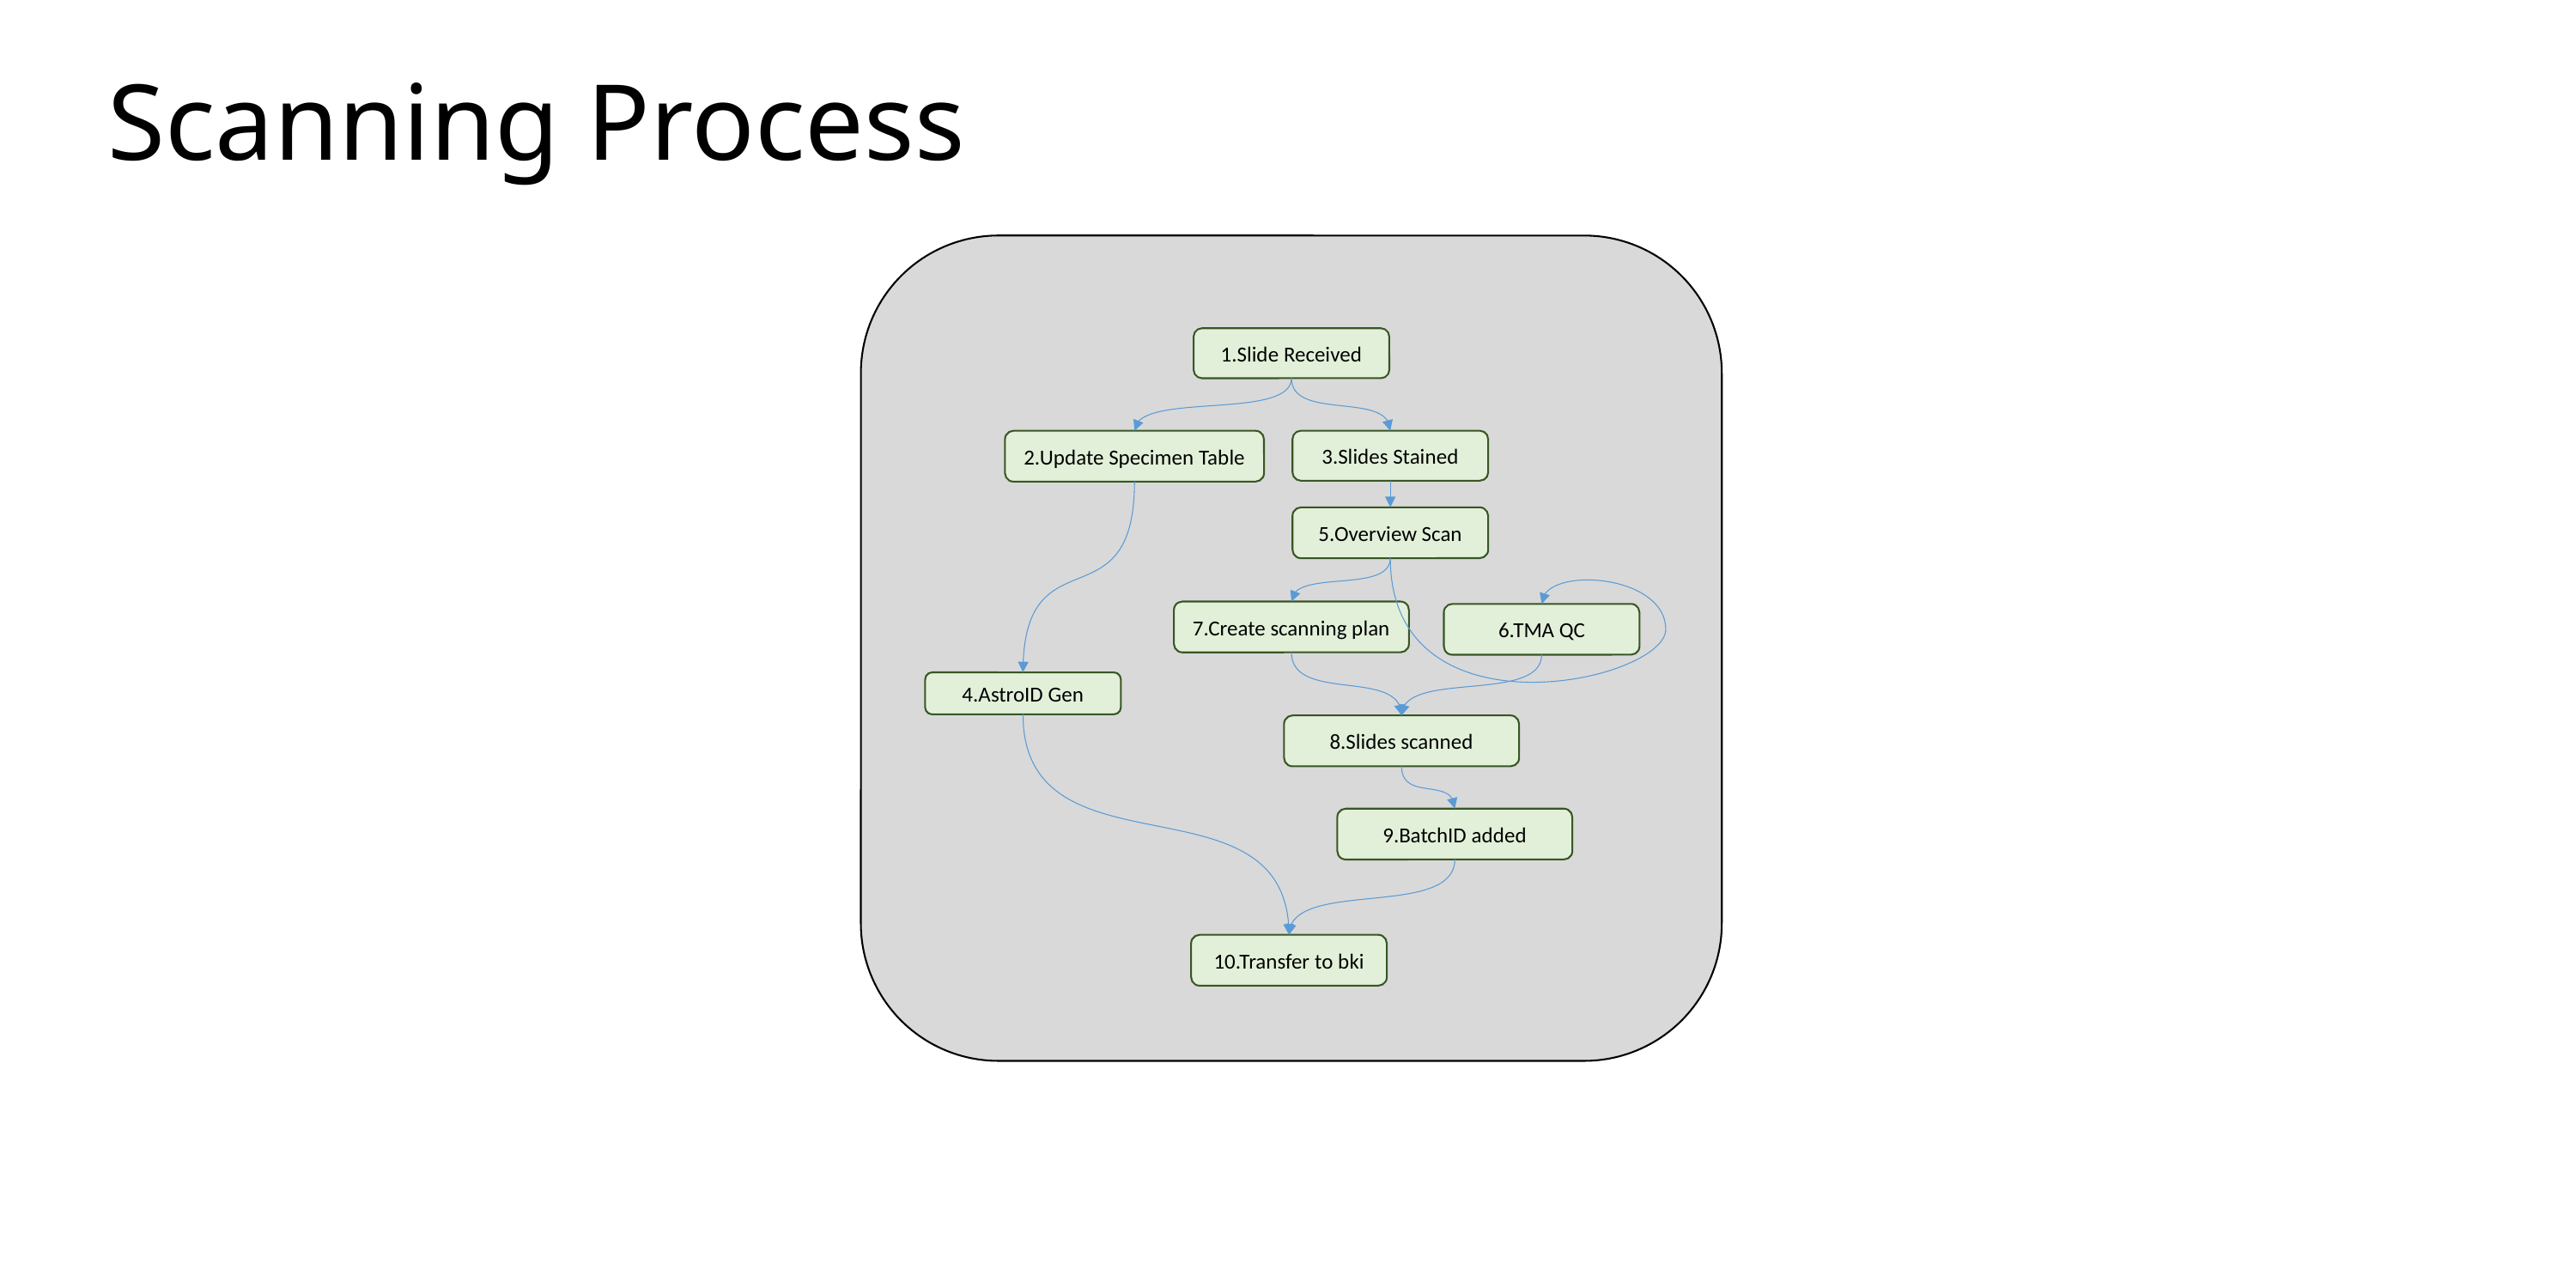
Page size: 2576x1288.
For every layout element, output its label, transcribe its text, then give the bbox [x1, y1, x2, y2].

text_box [925, 328, 1640, 986]
title Scanning Process [94, 33, 1576, 220]
text_box [860, 234, 1723, 1062]
